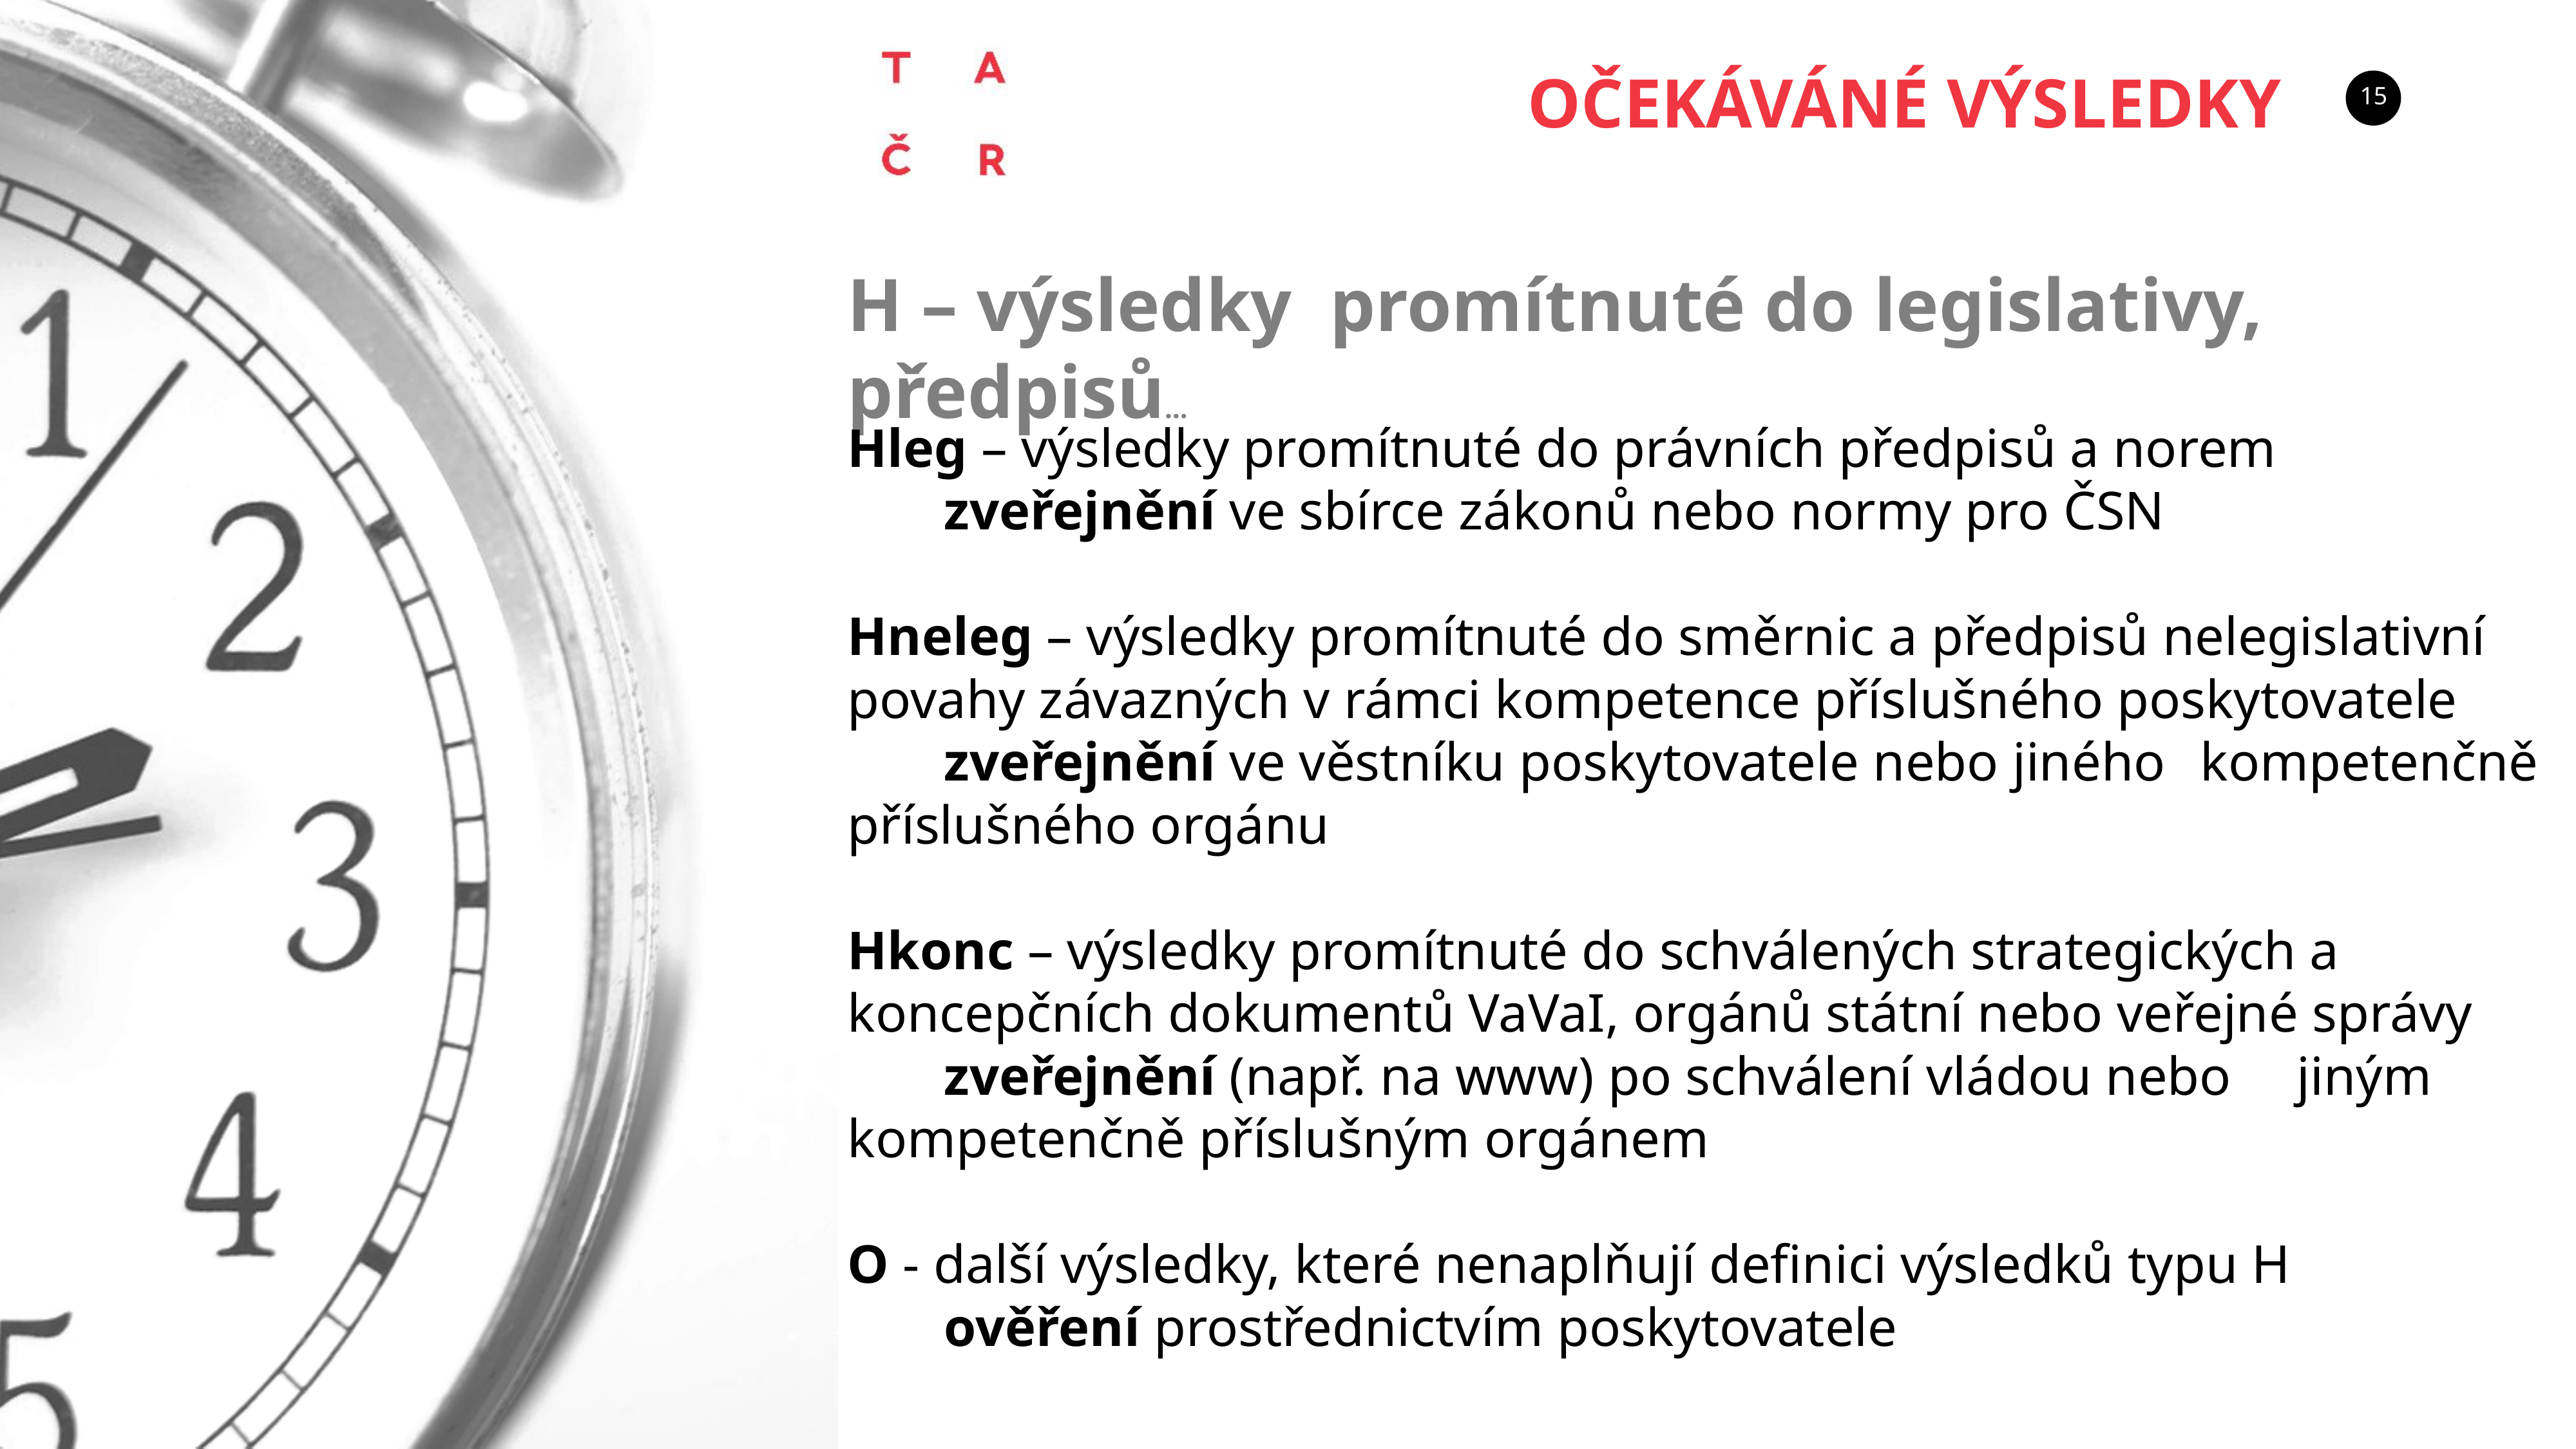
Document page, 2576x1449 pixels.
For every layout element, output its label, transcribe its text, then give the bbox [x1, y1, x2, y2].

picture [0, 0, 1058, 1449]
text_box H – výsledky promítnuté do legislativy, předpisů… [839, 254, 2576, 410]
text_box Hleg – výsledky promítnuté do právních předpisů a norem zveřejnění ve sbírce zákonů nebo normy pro ČSN Hneleg – výsledky promítnuté do směrnic a předpisů nelegislativní povahy závazných v rámci kompetence příslušného poskytovatele zveřejnění ve věstníku poskytovatele nebo jiného kompetenčně příslušného orgánu Hkonc – výsledky promítnuté do schválených strategických a koncepčních dokumentů VaVaI, orgánů státní nebo veřejné správy zveřejnění (např. na www) po schválení vládou nebo jiným kompetenčně příslušným orgánem O - další výsledky, které nenaplňují definici výsledků typu H ověření prostřednictvím poskytovatele [839, 410, 2576, 1361]
text_box OČEKÁVÁNÉ VÝSLEDKY [1518, 56, 2291, 146]
